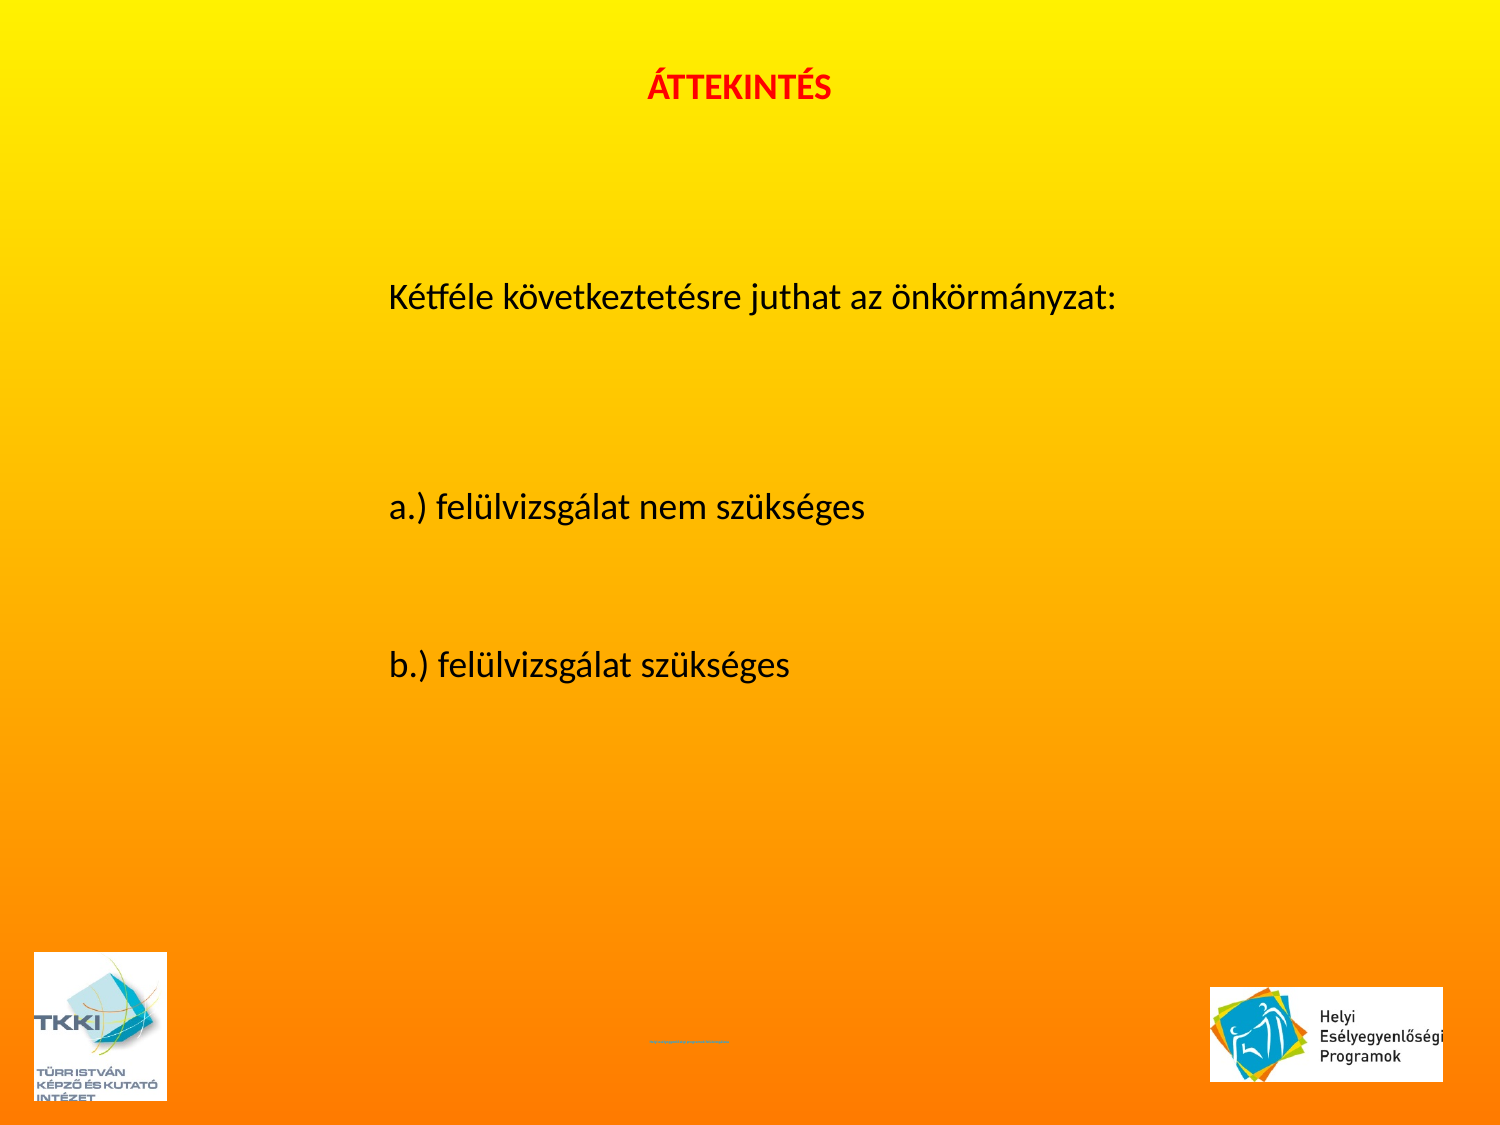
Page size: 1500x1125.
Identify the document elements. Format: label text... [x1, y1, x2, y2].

picture [1210, 987, 1443, 1082]
title Helyi esélyegyenlőségi programok felülvizsgálata [183, 987, 1199, 1093]
list ÁTTEKINTÉS Kétféle következtetésre juthat az önkörmányzat: a.) felülvizsgálat nem szükséges b.) felülvizsgálat szükséges [64, 54, 1415, 941]
picture [34, 952, 167, 1101]
